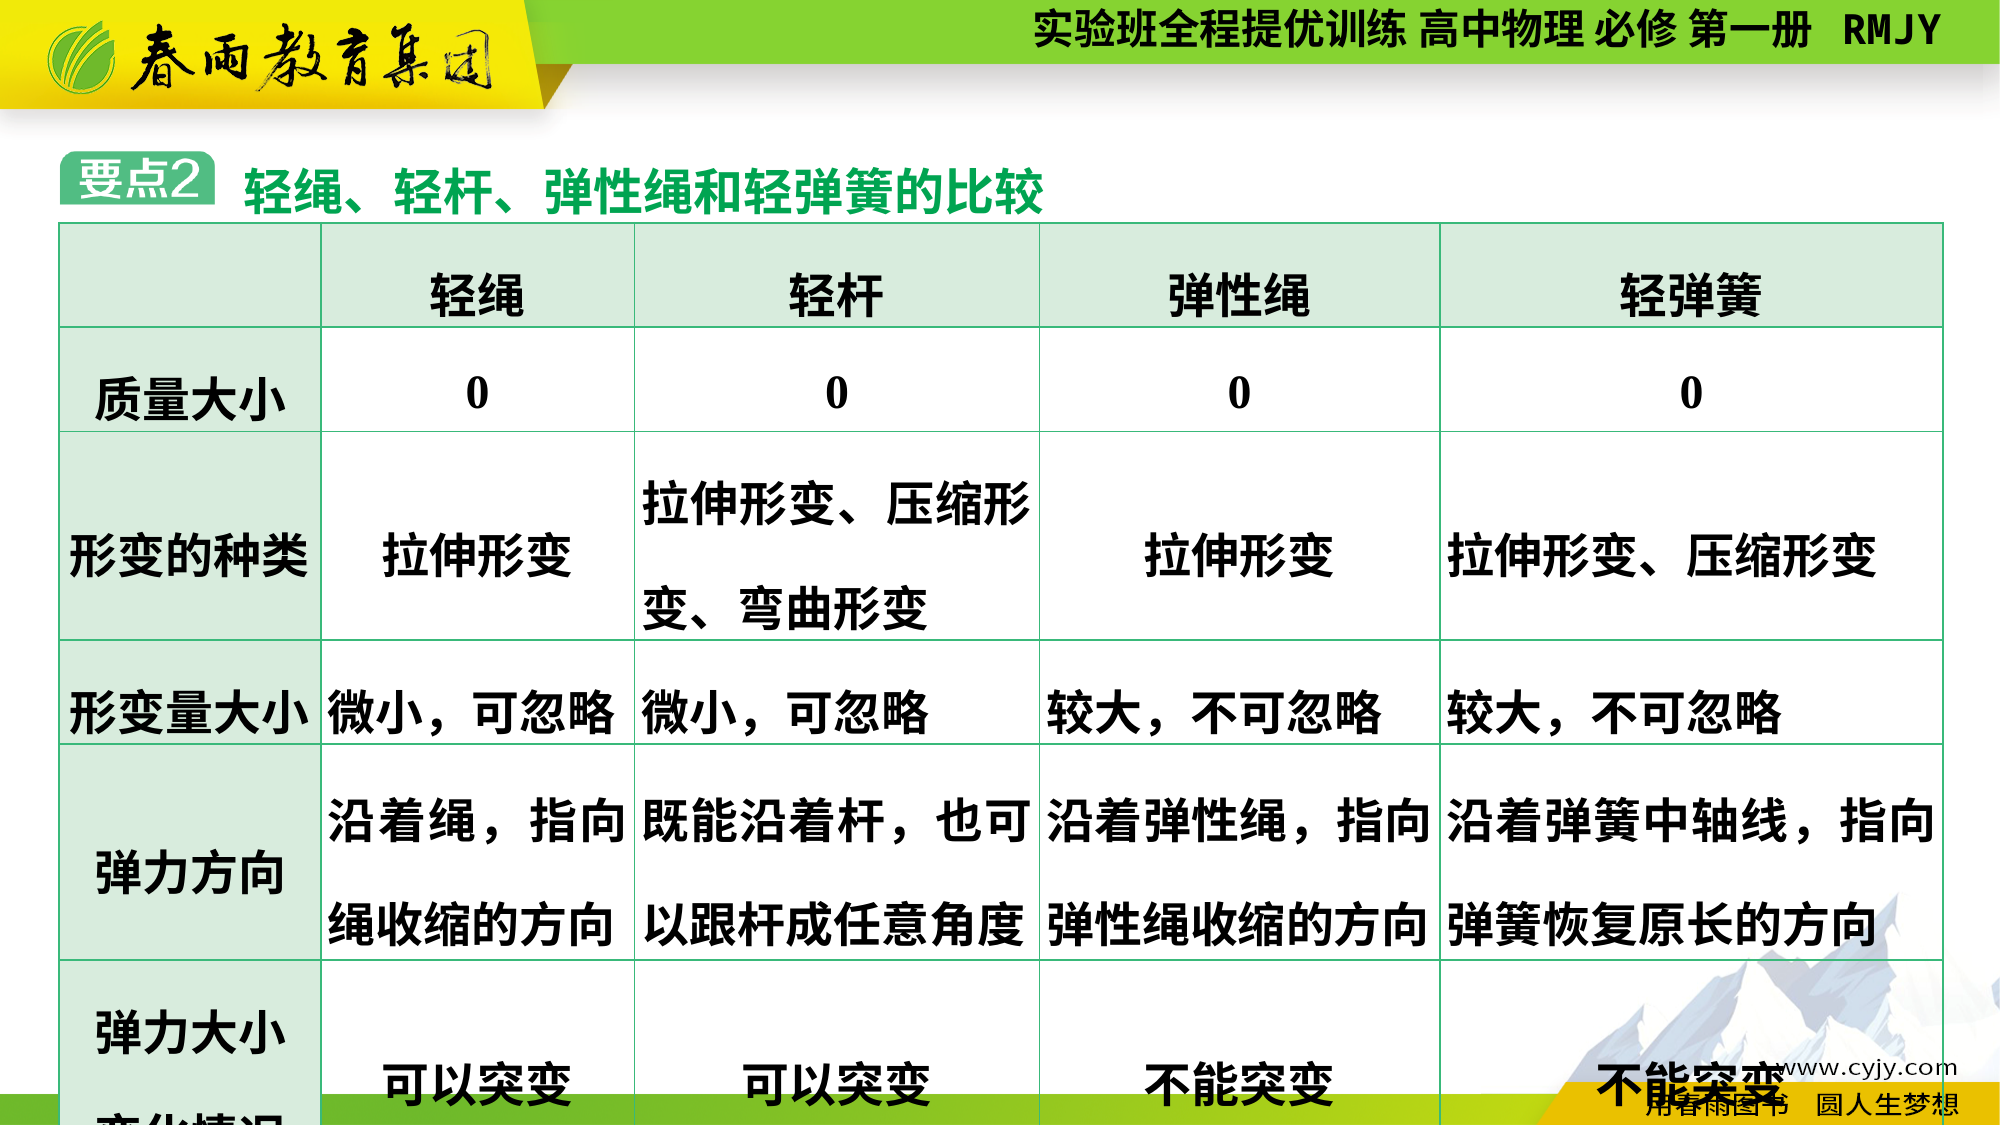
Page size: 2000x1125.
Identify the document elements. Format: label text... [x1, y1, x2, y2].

table_cell 沿着弹簧中轴线，指向弹簧恢复原长的方向 [1441, 745, 1942, 959]
table_header 轻绳 [322, 224, 634, 326]
table_header 弹性绳 [1040, 224, 1439, 326]
table_cell 弹力方向 [60, 745, 320, 959]
table_cell 形变量大小 [60, 641, 320, 743]
table_cell 沿着弹性绳，指向弹性绳收缩的方向 [1040, 745, 1439, 959]
picture [0, 0, 2000, 1125]
table_header [60, 224, 320, 326]
table_cell 拉伸形变 [322, 432, 634, 639]
table_cell 不能突变 [1441, 961, 1942, 1125]
table_cell 拉伸形变、压缩形变、弯曲形变 [635, 432, 1039, 639]
table_cell 弹力大小 变化情况 [60, 961, 320, 1125]
table_header 轻杆 [635, 224, 1039, 326]
table_cell 拉伸形变、压缩形变 [1441, 432, 1942, 639]
table_cell 可以突变 [635, 961, 1039, 1125]
table_cell 既能沿着杆，也可以跟杆成任意角度 [635, 745, 1039, 959]
table_cell 较大，不可忽略 [1040, 641, 1439, 743]
table_cell 不能突变 [1040, 961, 1439, 1125]
table_cell 0 [1040, 328, 1439, 431]
table_cell 微小，可忽略 [322, 641, 634, 743]
table_cell 0 [1441, 328, 1942, 431]
table_cell 微小，可忽略 [635, 641, 1039, 743]
table_cell 沿着绳，指向绳收缩的方向 [322, 745, 634, 959]
table_cell 可以突变 [322, 961, 634, 1125]
list 轻绳、轻杆、弹性绳和轻弹簧的比较 [59, 122, 1944, 222]
table_cell 较大，不可忽略 [1441, 641, 1942, 743]
table_cell 质量大小 [60, 328, 320, 431]
table_cell 0 [322, 328, 634, 431]
table_header 轻弹簧 [1441, 224, 1942, 326]
table_cell 0 [635, 328, 1039, 431]
table_cell 拉伸形变 [1040, 432, 1439, 639]
table_cell 形变的种类 [60, 432, 320, 639]
